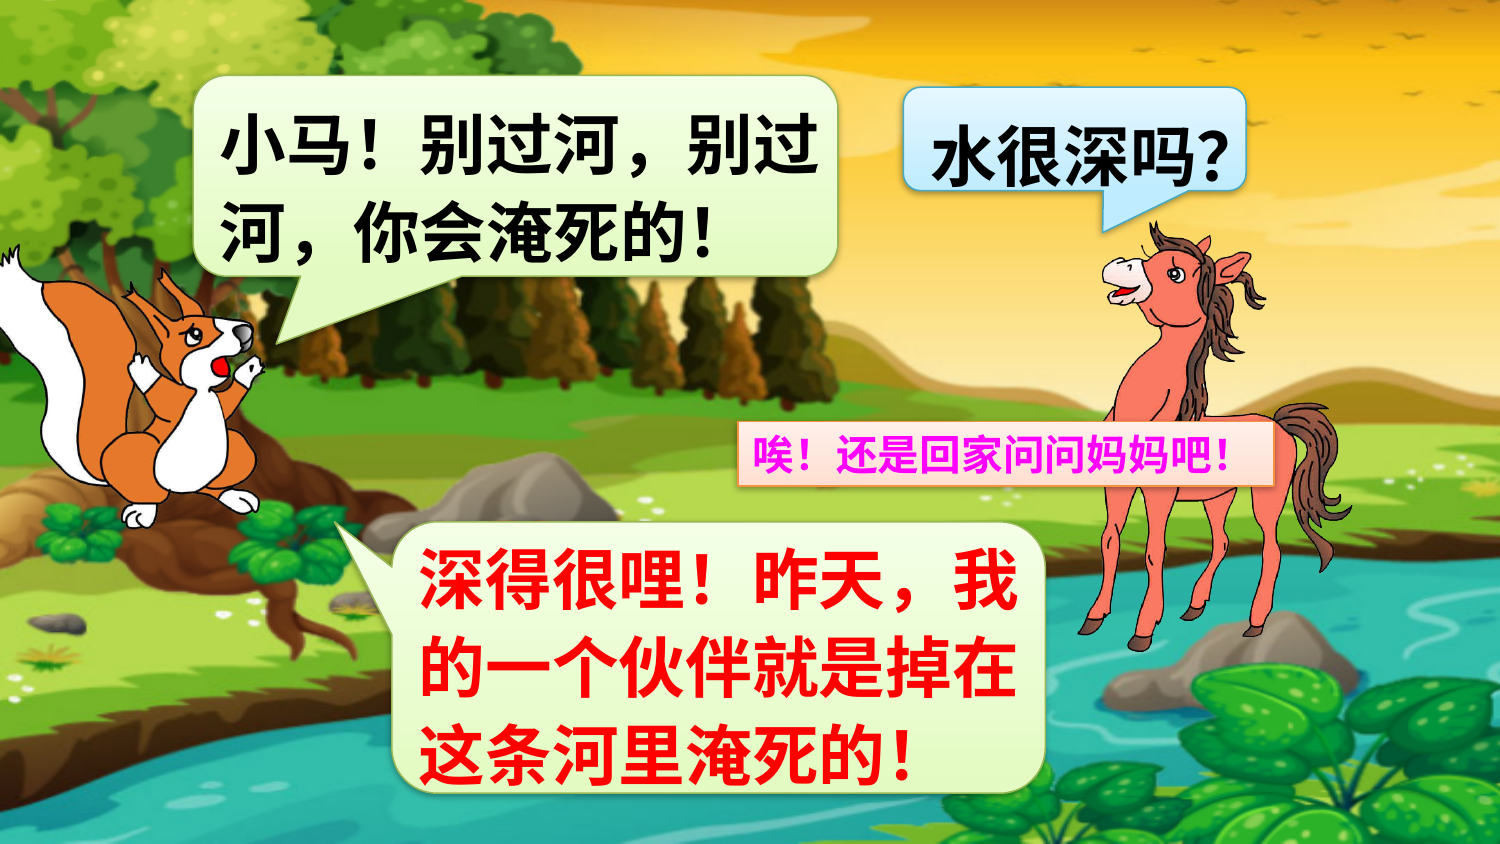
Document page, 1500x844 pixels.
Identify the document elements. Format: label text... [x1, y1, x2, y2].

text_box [391, 521, 1058, 794]
picture [0, 0, 1500, 844]
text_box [192, 75, 839, 277]
text_box 唉！还是回家问问妈妈吧！ [737, 421, 1054, 487]
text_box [903, 86, 1247, 193]
